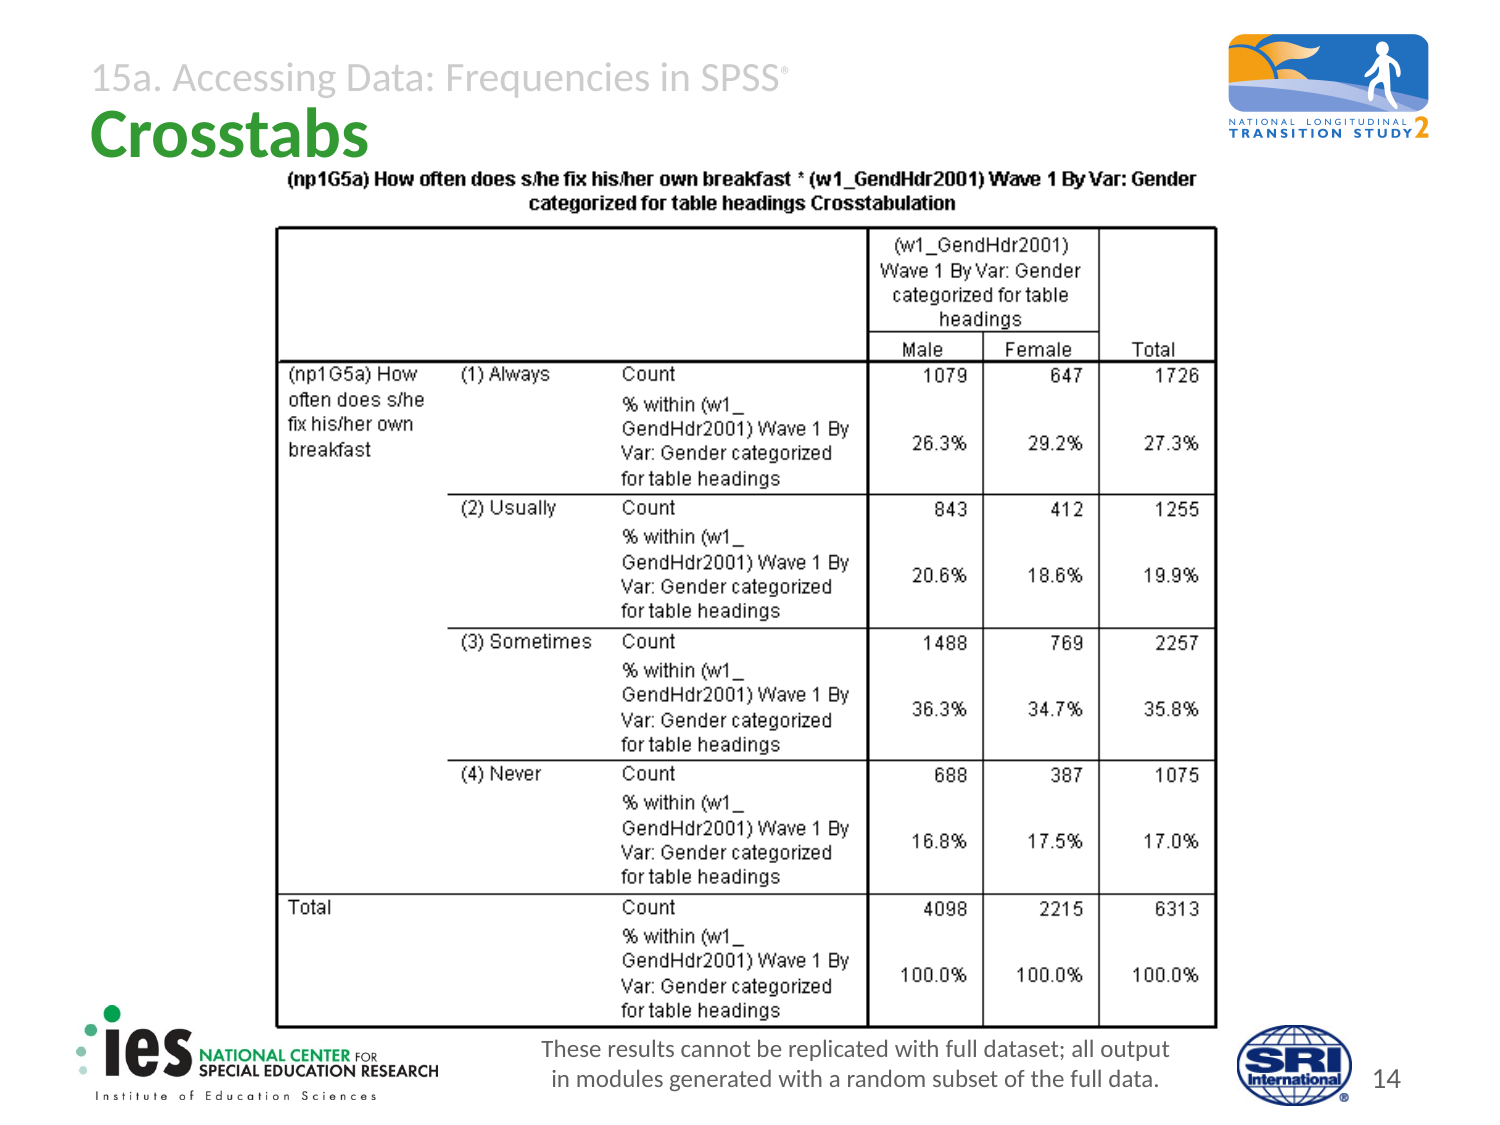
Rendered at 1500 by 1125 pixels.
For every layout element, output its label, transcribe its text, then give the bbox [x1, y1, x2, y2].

title Crosstabs [74, 62, 1426, 197]
footer These results cannot be replicated with full dataset; all output in modules generated with a random subset of the full data. [437, 1024, 1276, 1104]
picture [1237, 1025, 1352, 1106]
picture [76, 162, 1229, 1100]
slide_number 13 [1312, 1051, 1417, 1125]
